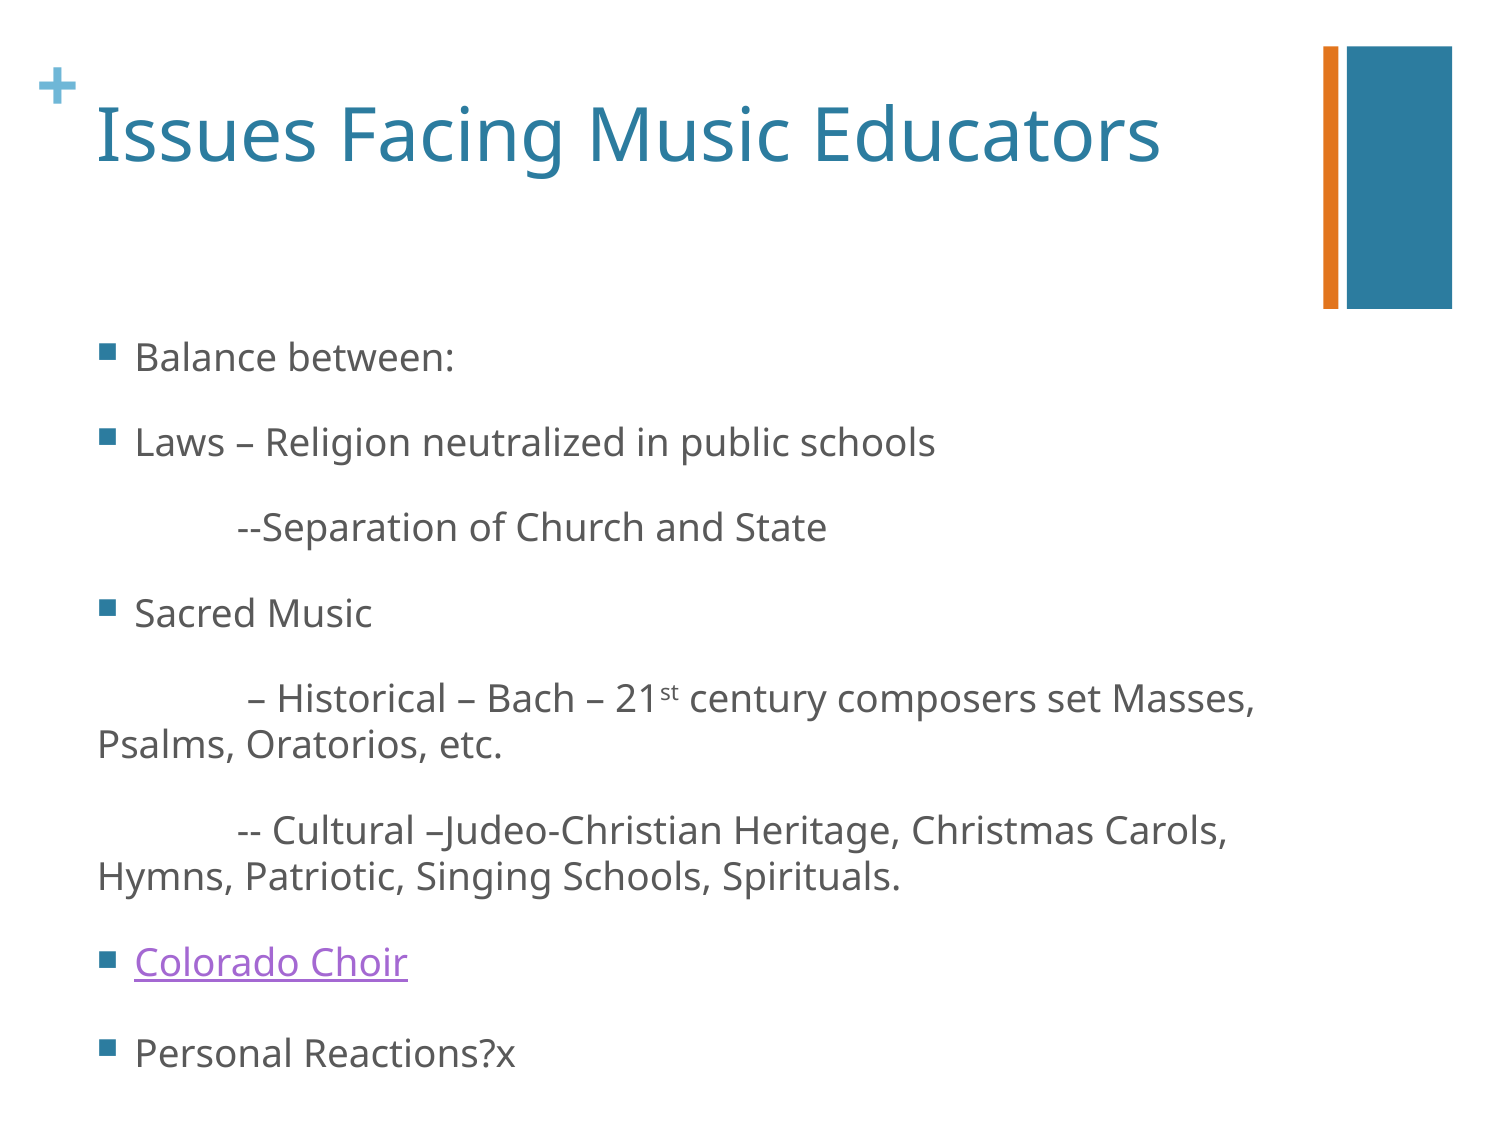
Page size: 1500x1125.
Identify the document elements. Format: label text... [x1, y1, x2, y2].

title Issues Facing Music Educators [81, 79, 1322, 263]
list Balance between: Laws – Religion neutralized in public schools --Separation of Church and State Sacred Music – Historical – Bach – 21st century composers set Masses, Psalms, Oratorios, etc. -- Cultural –Judeo-Christian Heritage, Christmas Carols, Hymns, Patriotic, Singing Schools, Spirituals. Colorado Choir Personal Reactions?x [81, 324, 1322, 1089]
